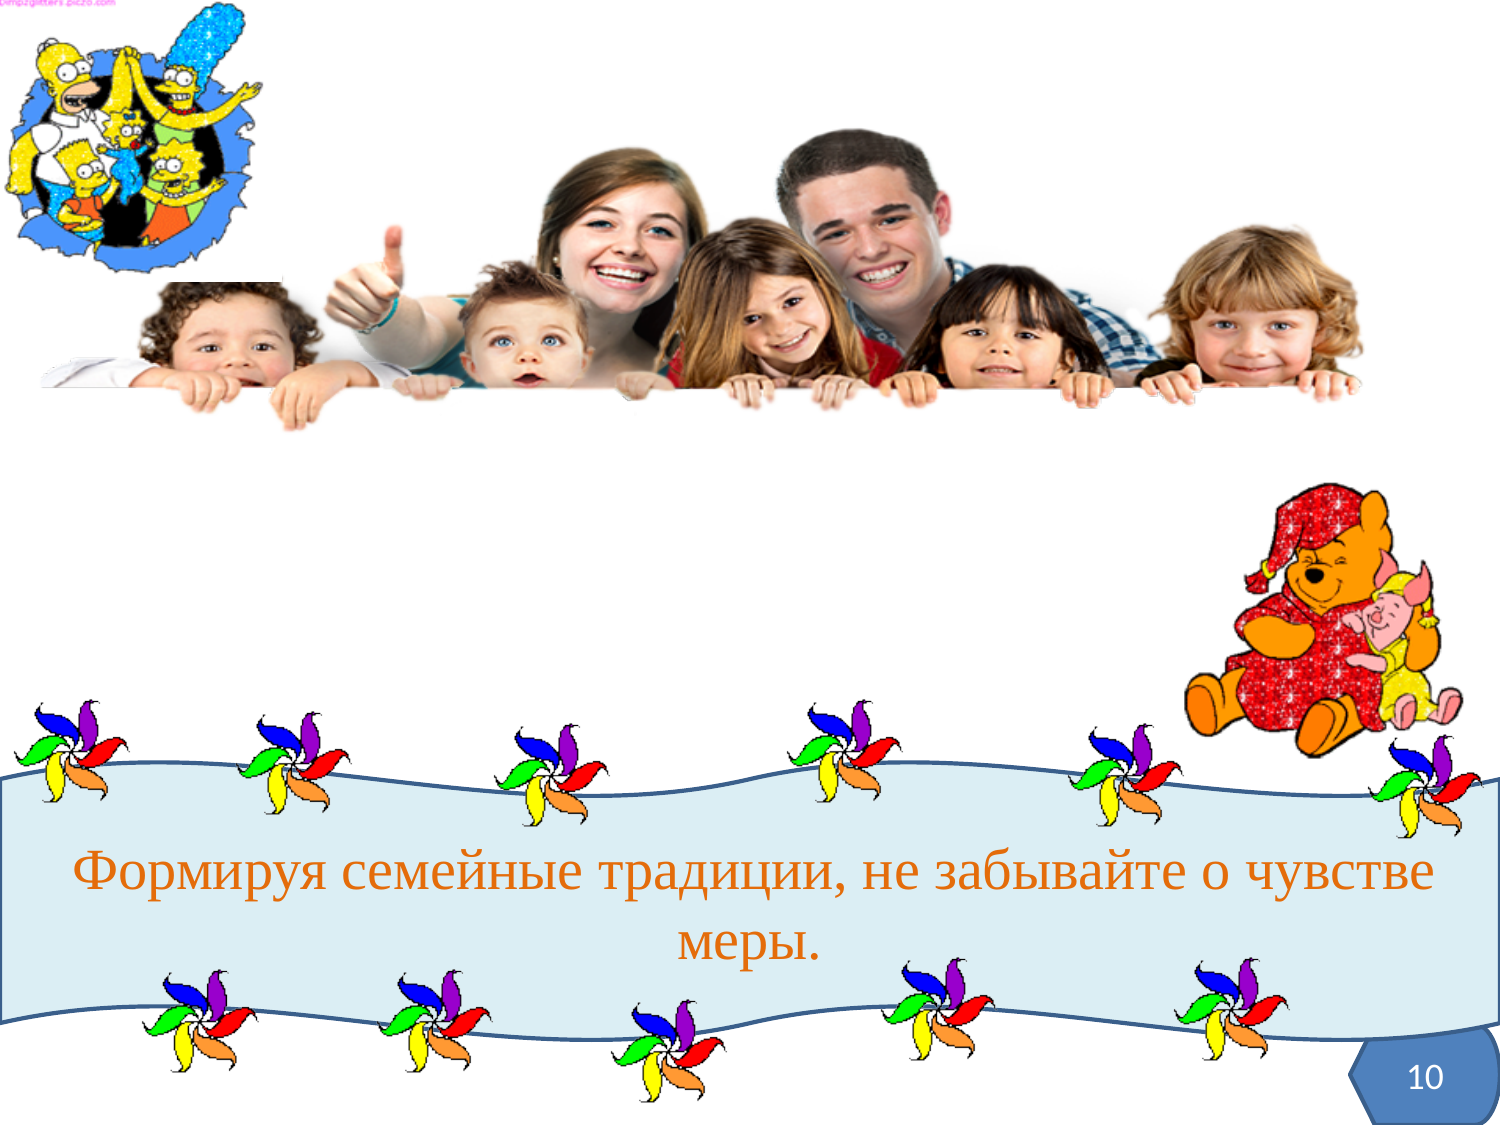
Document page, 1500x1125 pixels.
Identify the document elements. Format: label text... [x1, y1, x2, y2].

picture [0, 0, 1419, 446]
picture [0, 679, 146, 826]
text_box Формируя семейные традиции, не забывайте о чувстве меры. [0, 829, 1500, 1043]
text_box 10 [1348, 1028, 1500, 1125]
picture [866, 937, 1013, 1084]
picture [480, 702, 627, 849]
picture [1159, 937, 1306, 1084]
picture [128, 948, 275, 1095]
picture [773, 679, 919, 826]
text_box [0, 4, 1500, 829]
picture [363, 948, 509, 1095]
picture [222, 691, 369, 837]
picture [597, 979, 744, 1125]
picture [1054, 480, 1500, 861]
